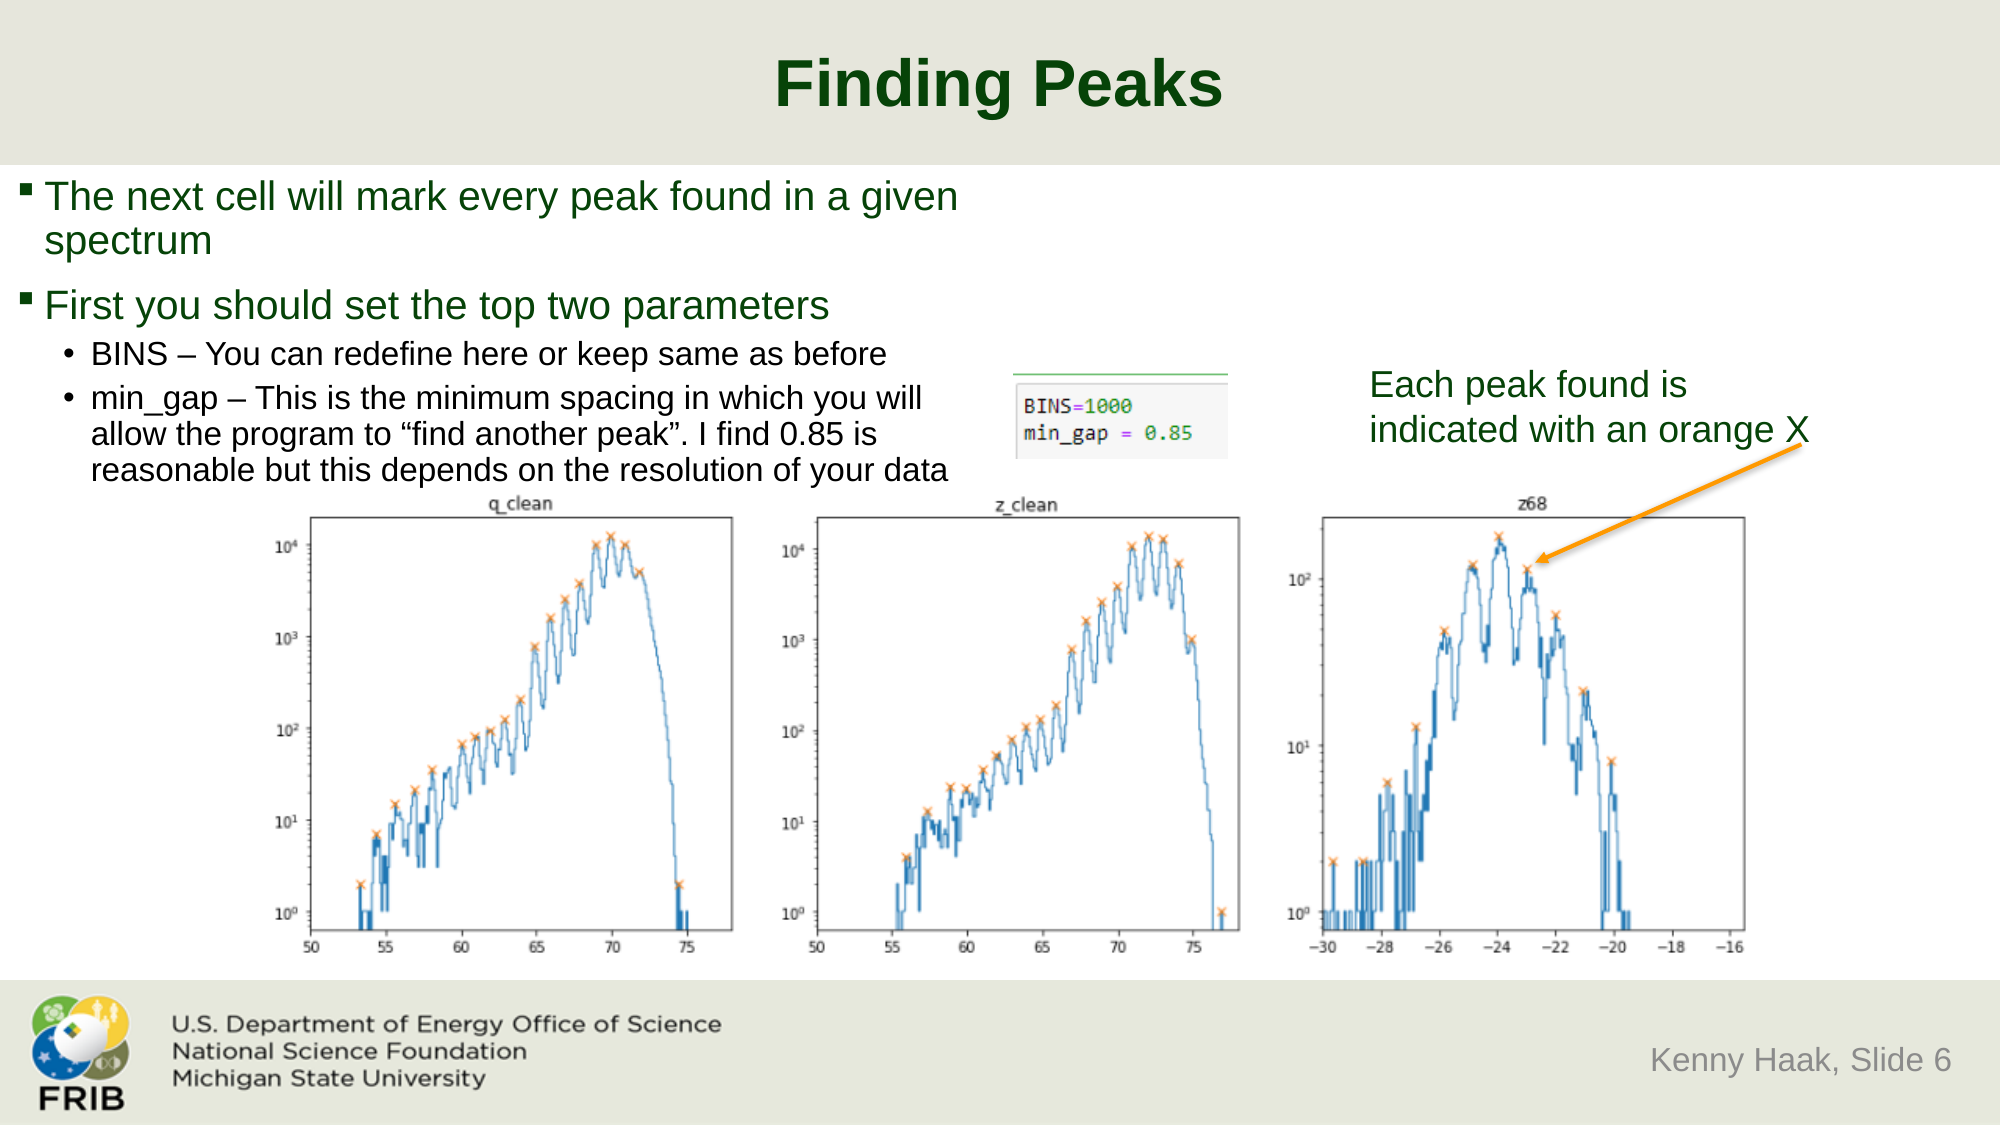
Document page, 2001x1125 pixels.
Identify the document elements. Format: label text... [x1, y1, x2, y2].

picture [1013, 366, 1229, 459]
picture [0, 980, 2000, 1125]
title Finding Peaks [16, 46, 1984, 128]
picture [0, 0, 2000, 165]
picture [268, 492, 1760, 967]
text_box Each peak found is indicated with an orange X [1354, 352, 1843, 458]
list The next cell will mark every peak found in a given spectrum First you should set the top two parameters BINS – You can redefine here or keep same as before min_gap – This is the minimum spacing in which you will allow the program to “find another peak”. I find 0.85 is reasonable but this depends on the resolution of your data [16, 174, 1001, 967]
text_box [1534, 443, 1802, 563]
